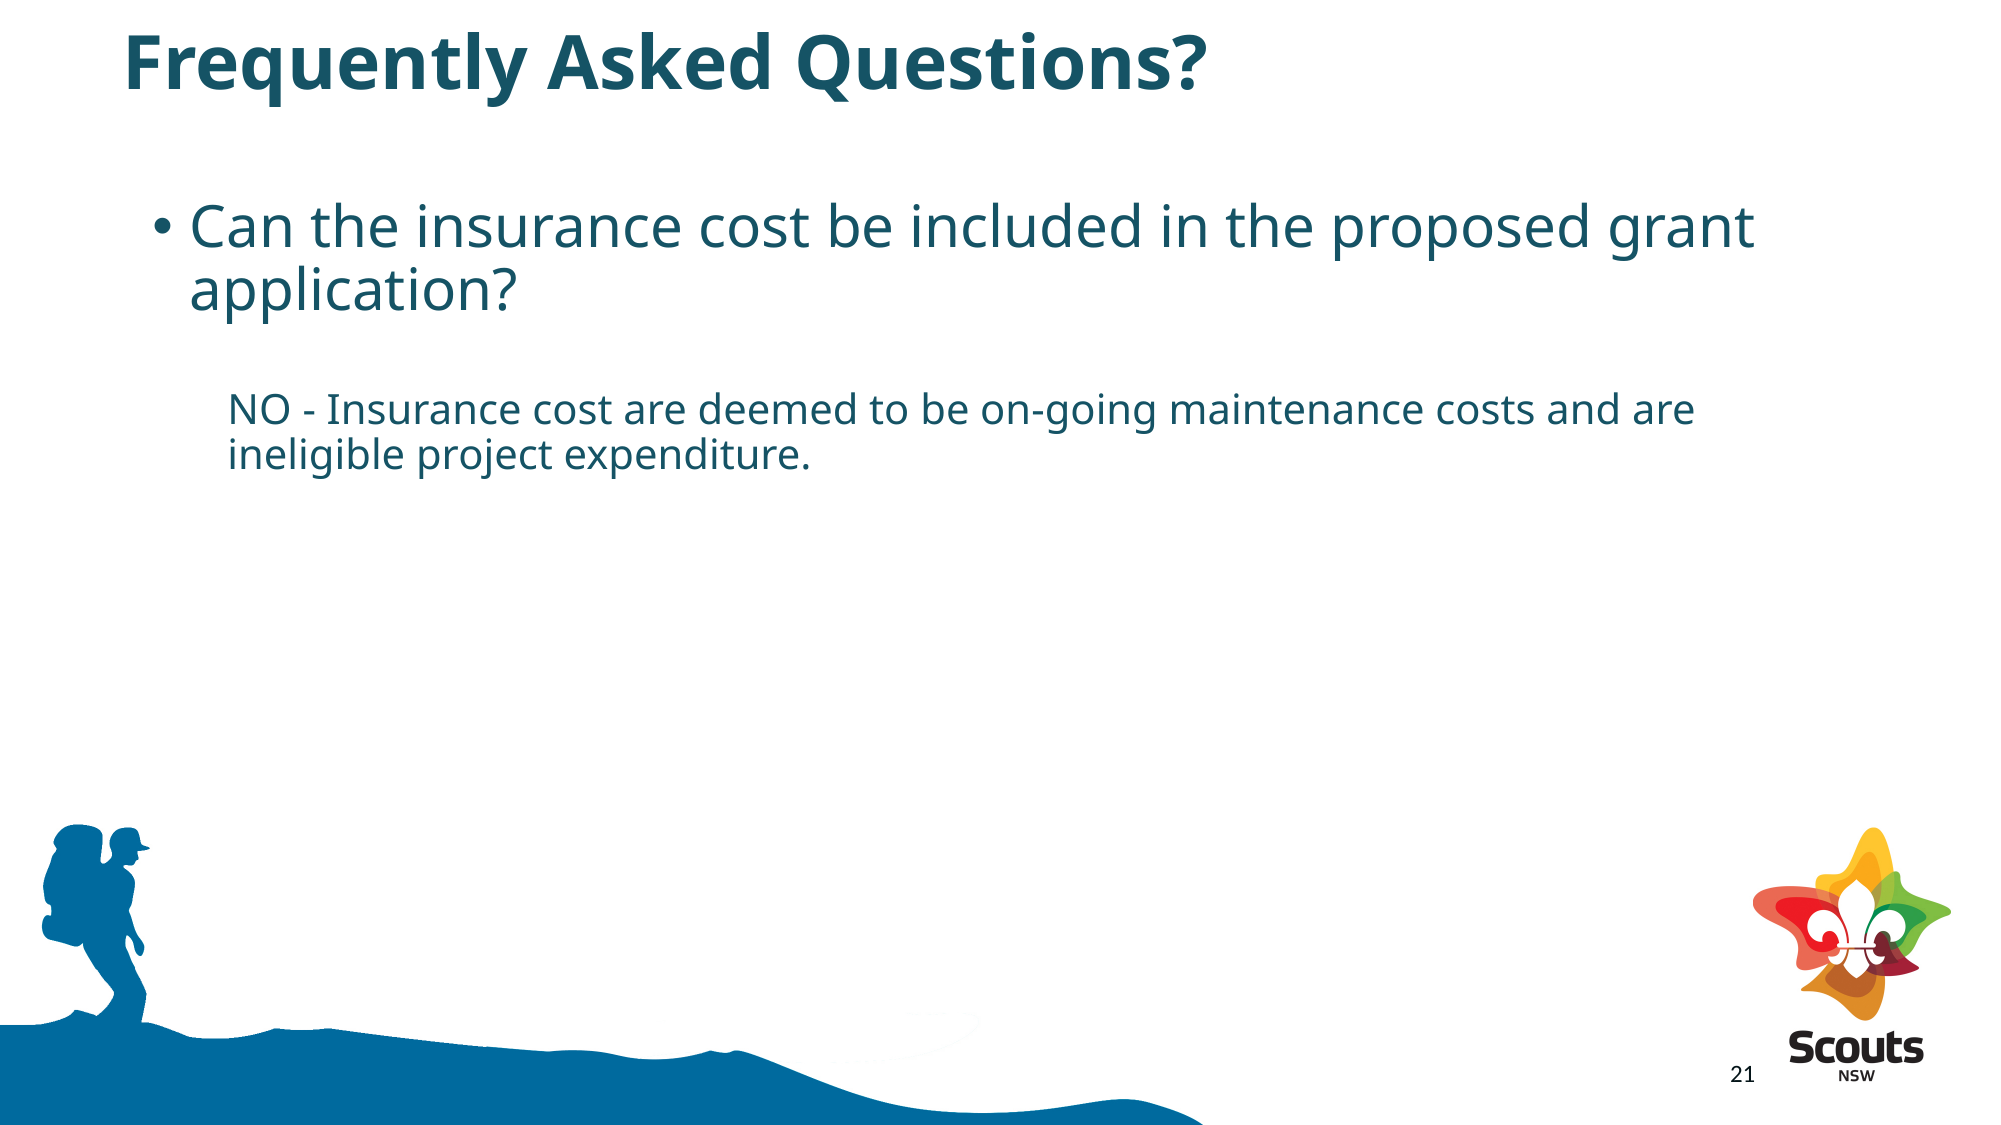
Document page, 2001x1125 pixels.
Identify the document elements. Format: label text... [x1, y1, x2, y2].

picture [124, 862, 137, 931]
picture [0, 0, 2001, 1125]
title Frequently Asked Questions? [107, 0, 1893, 130]
slide_number 21 [1320, 1042, 1771, 1103]
list Can the insurance cost be included in the proposed grant application? NO - Insurance cost are deemed to be on-going maintenance costs and are ineligible project expenditure. [137, 189, 1863, 1014]
picture [126, 937, 137, 970]
